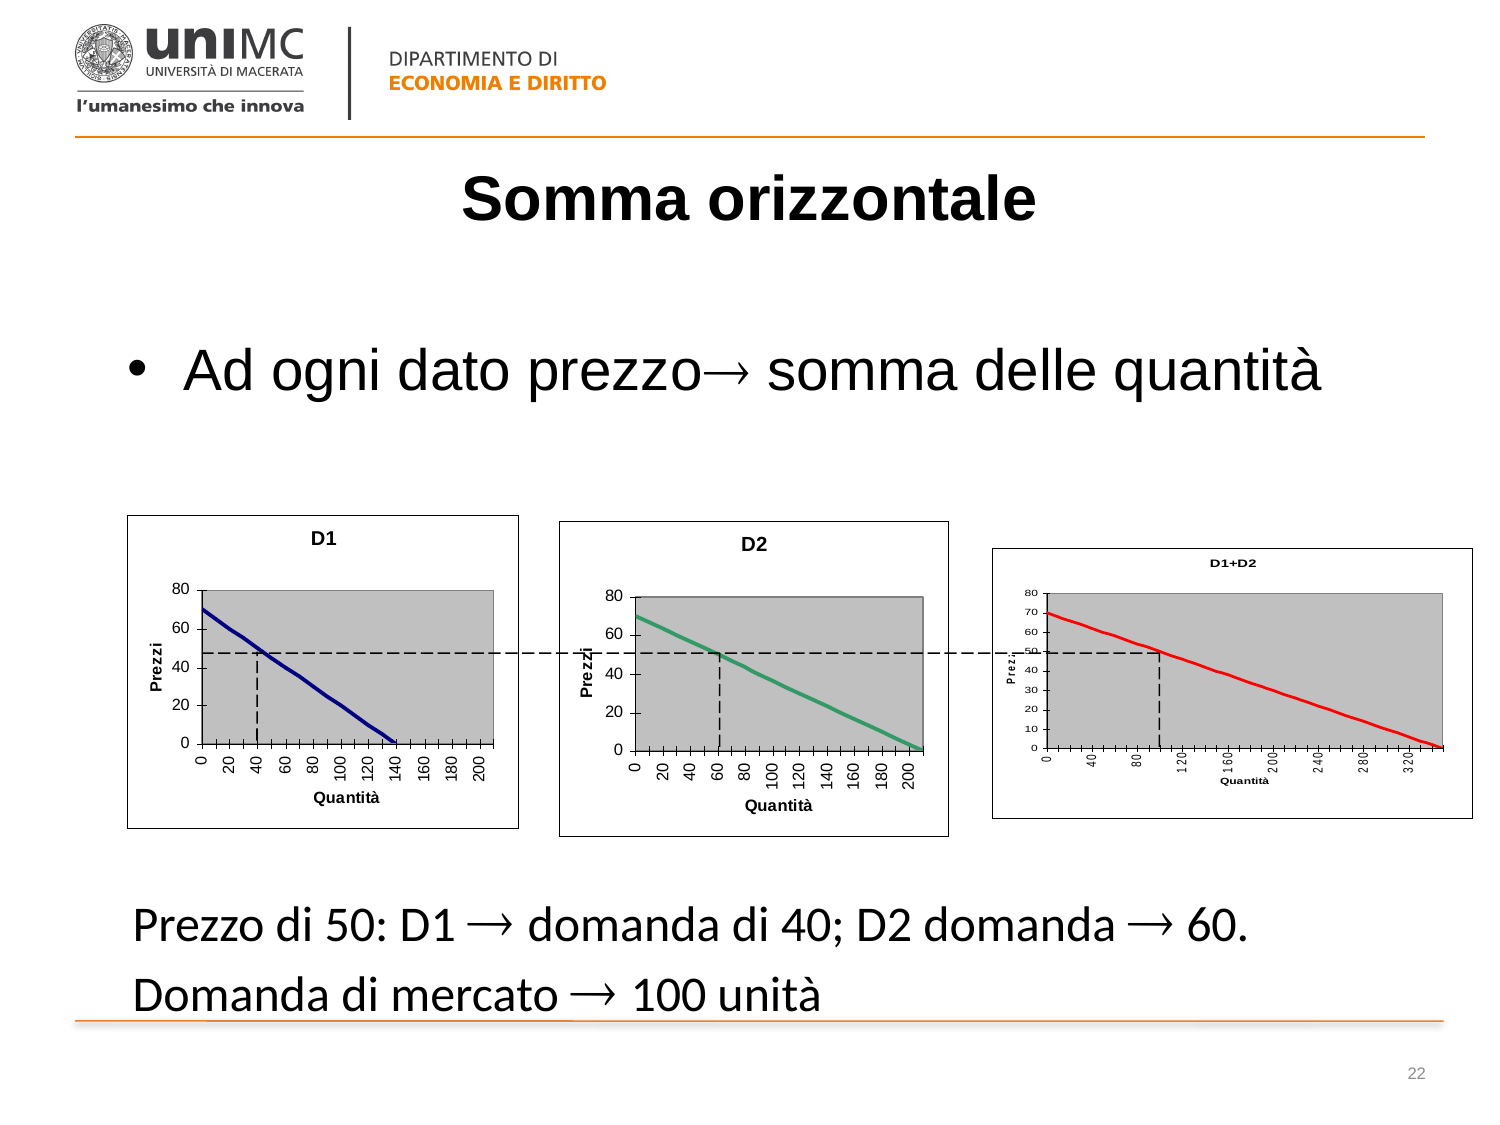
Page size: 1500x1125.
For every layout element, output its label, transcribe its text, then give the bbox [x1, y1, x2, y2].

picture [75, 24, 1425, 138]
title Somma orizzontale [75, 149, 1425, 241]
text_box Prezzo di 50: D1  domanda di 40; D2 domanda  60. Domanda di mercato  100 unità [117, 875, 1436, 1031]
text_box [987, 544, 1479, 822]
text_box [120, 508, 527, 835]
slide_number 22 [1091, 1042, 1442, 1103]
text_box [552, 756, 957, 843]
list Ad ogni dato prezzo somma delle quantità [112, 324, 1388, 415]
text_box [202, 651, 1160, 748]
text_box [552, 513, 957, 649]
